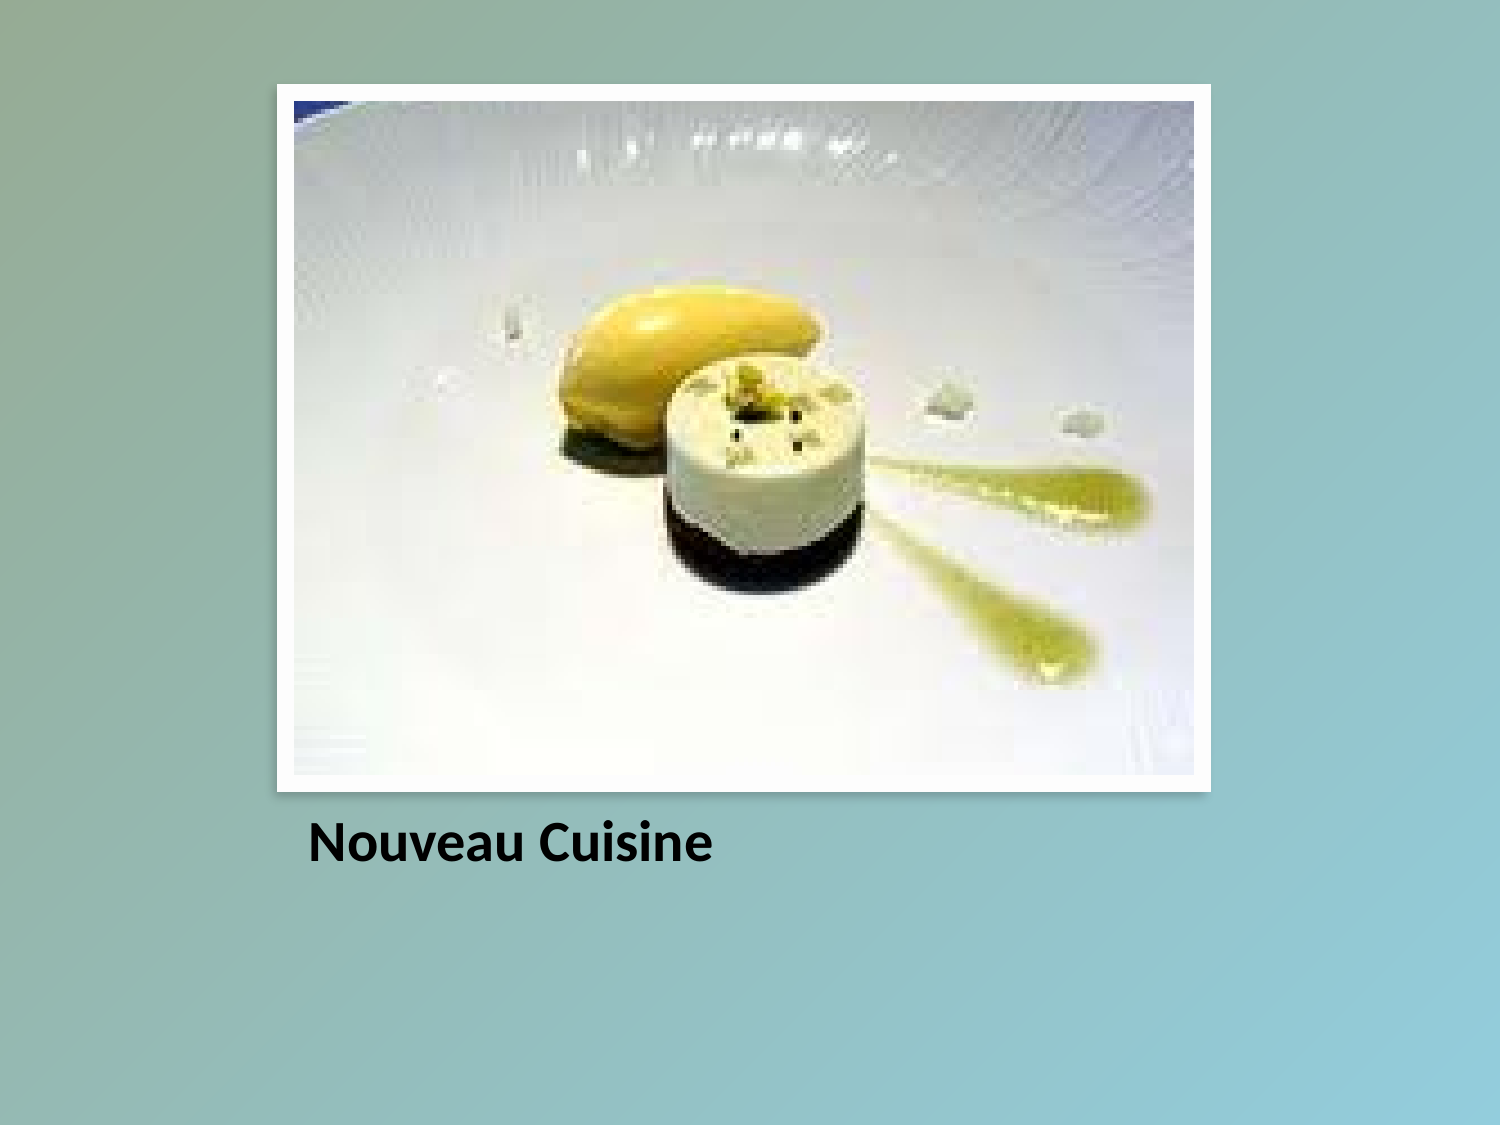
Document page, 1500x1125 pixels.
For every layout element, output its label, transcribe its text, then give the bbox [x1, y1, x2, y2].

picture [293, 100, 1195, 776]
title Nouveau Cuisine [294, 802, 1194, 881]
